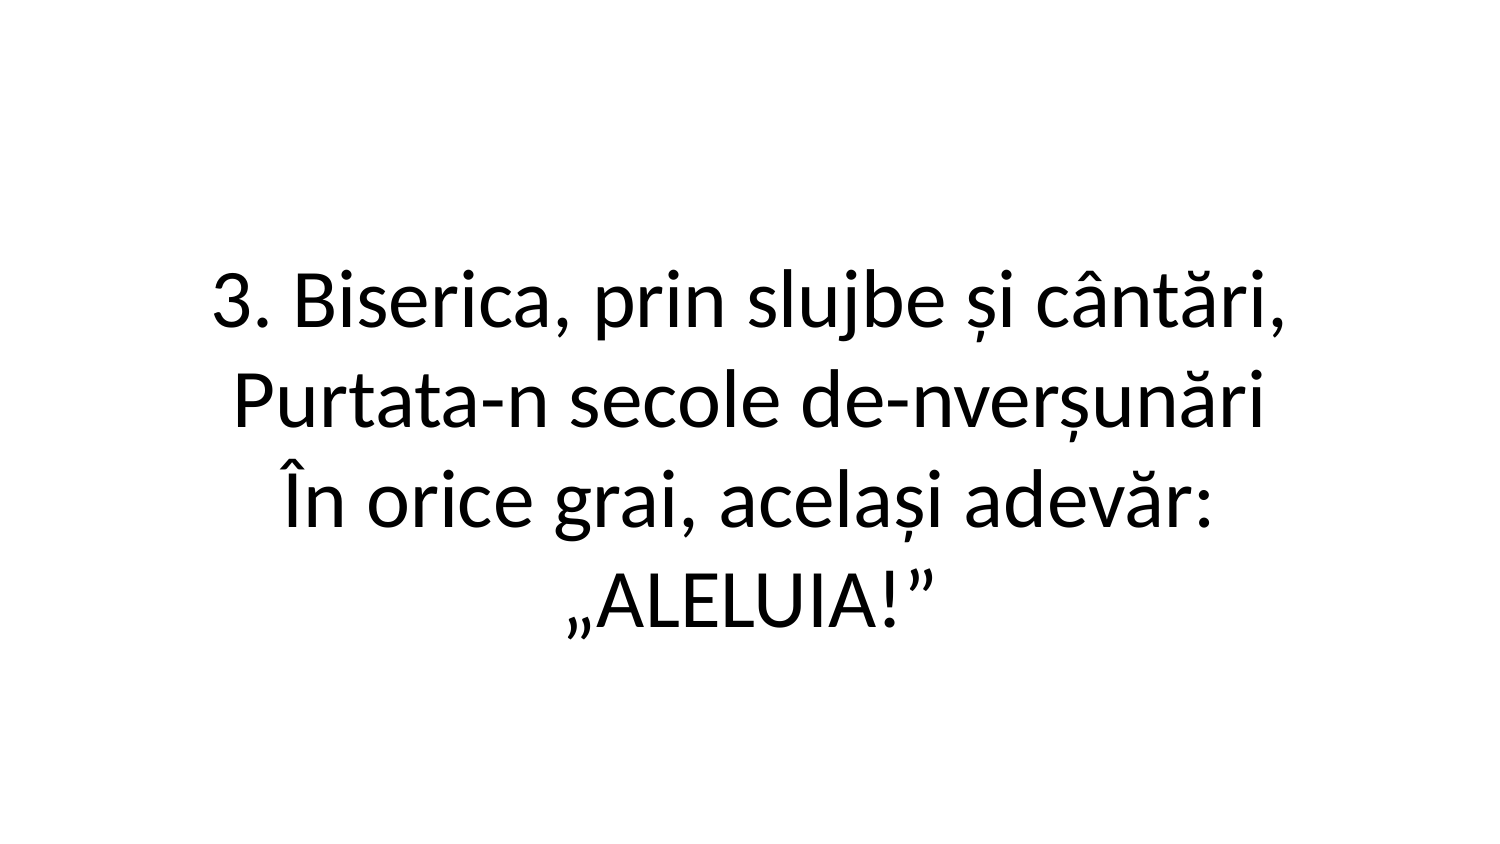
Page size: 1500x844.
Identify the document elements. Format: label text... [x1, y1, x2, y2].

text_box 3. Biserica, prin slujbe și cântări, Purtata-n secole de-nverșunări În orice grai, același adevăr: „ALELUIA!” [195, 192, 1305, 652]
